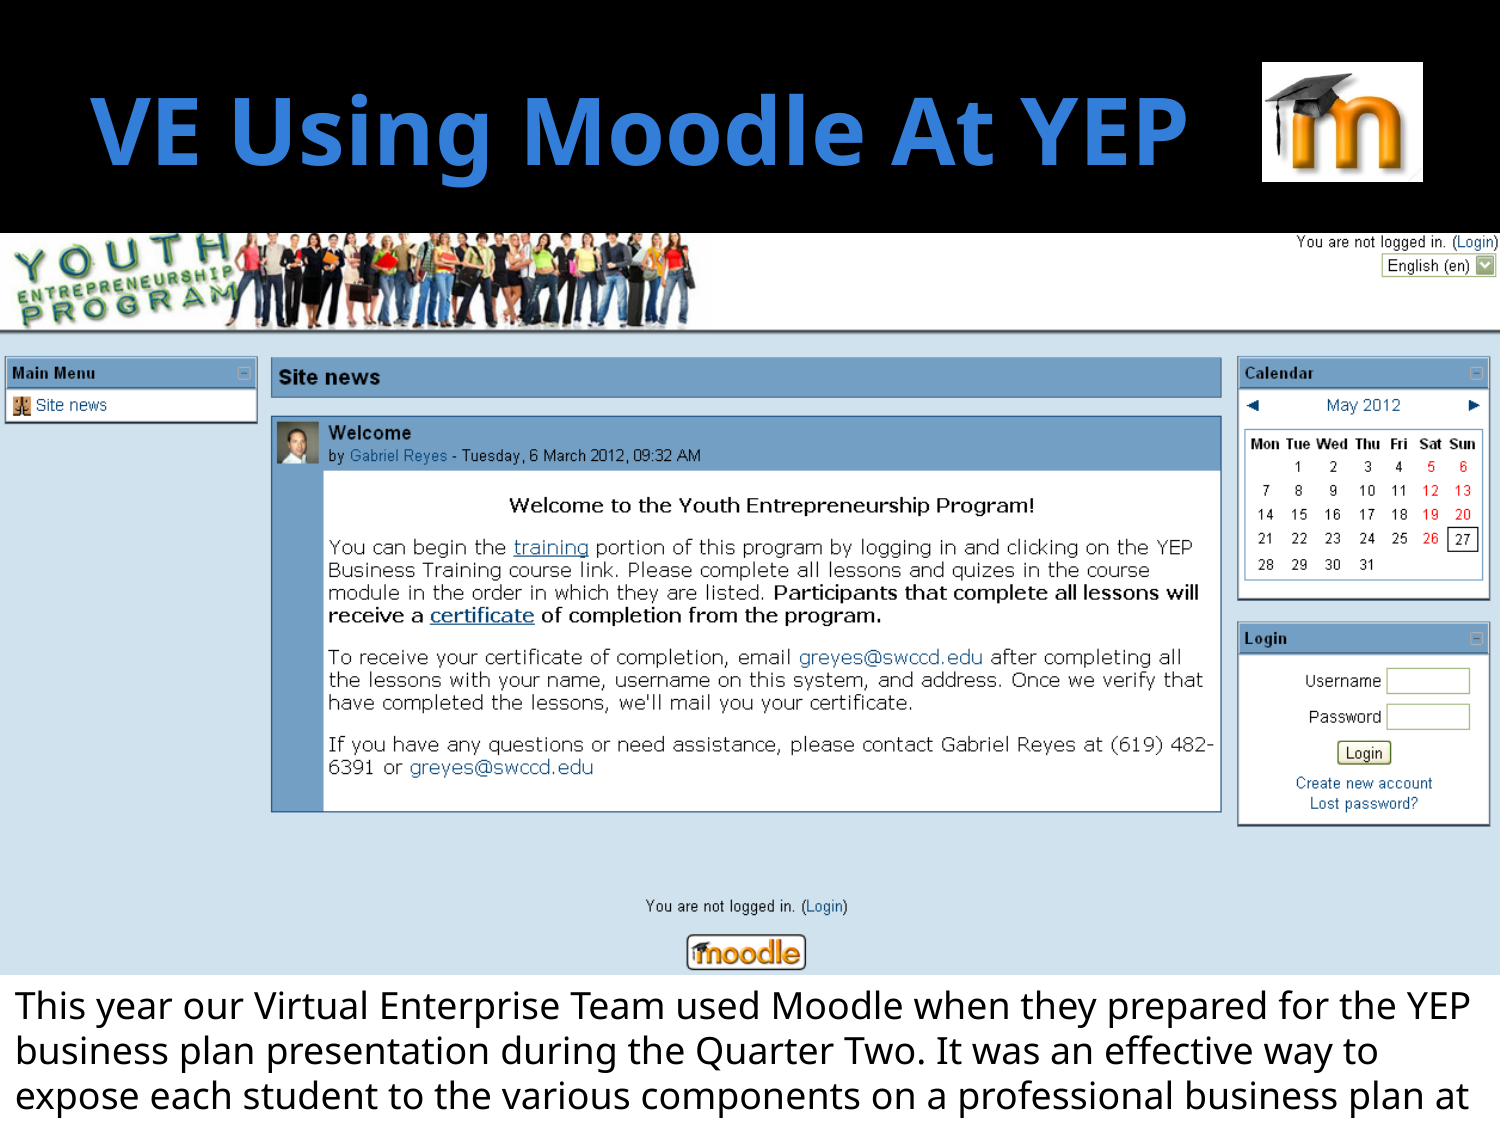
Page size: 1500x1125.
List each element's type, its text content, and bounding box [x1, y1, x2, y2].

text_box This year our Virtual Enterprise Team used Moodle when they prepared for the YEP business plan presentation during the Quarter Two. It was an effective way to expose each student to the various components on a professional business plan at their own pace. [0, 983, 1500, 1125]
picture [1262, 62, 1423, 182]
picture [0, 233, 1500, 975]
title VE Using Moodle At YEP [75, 25, 1425, 231]
